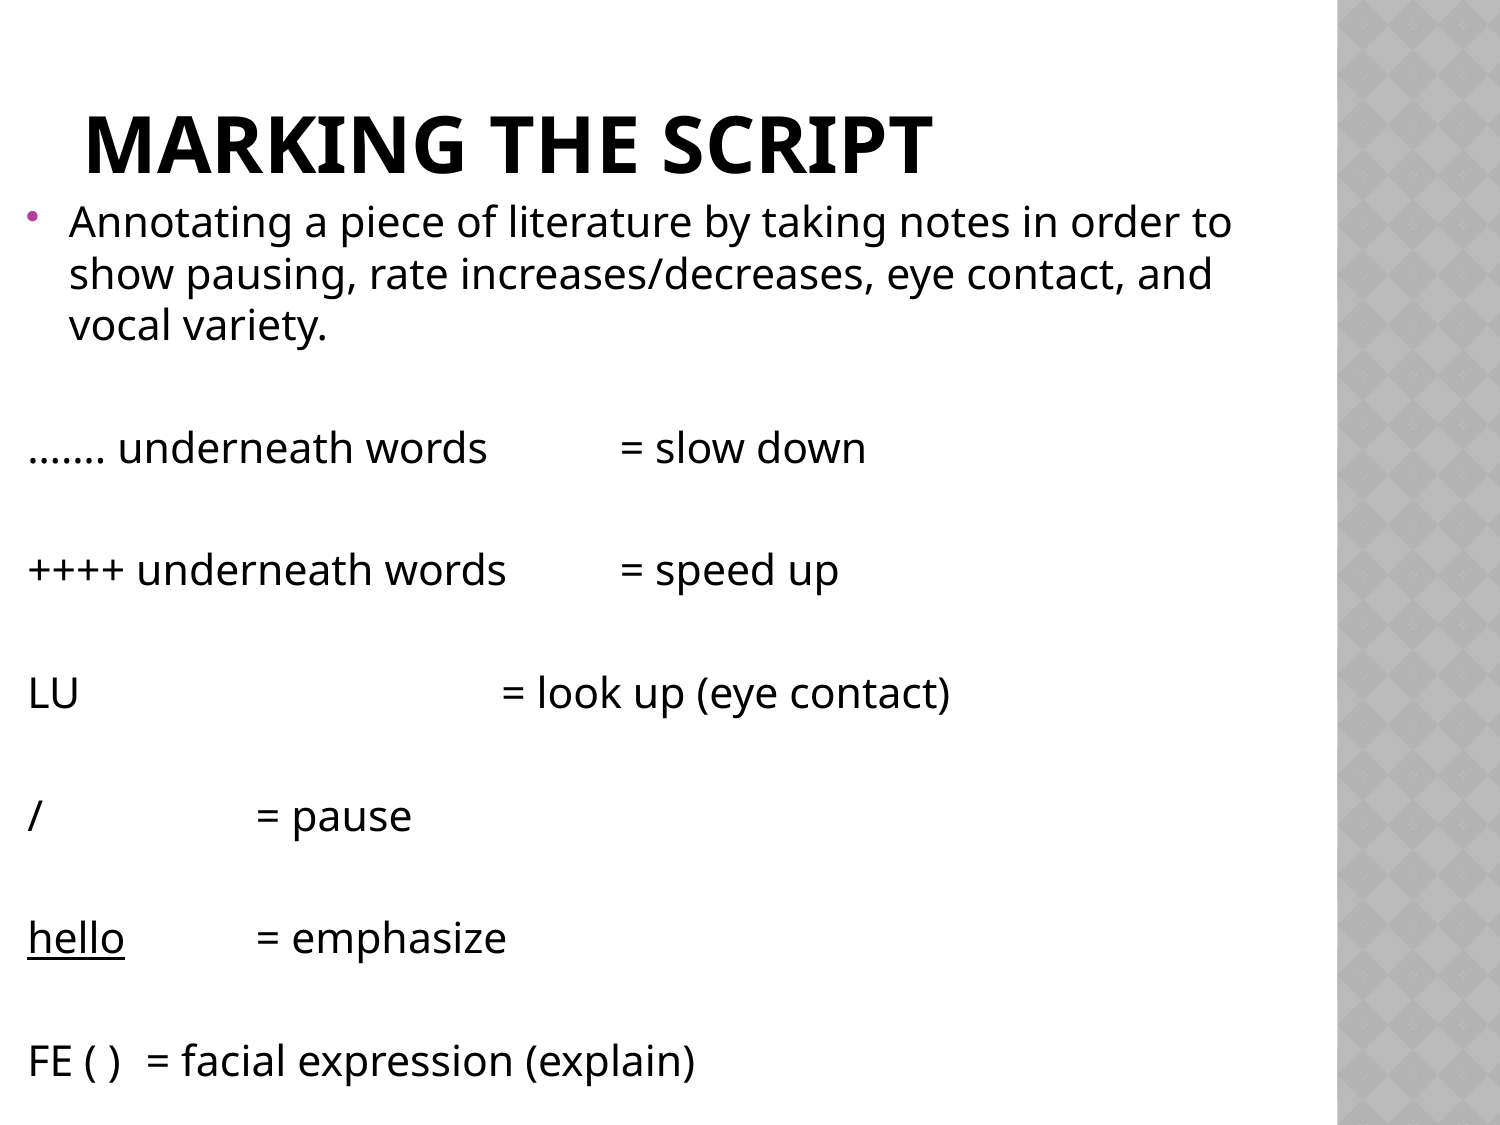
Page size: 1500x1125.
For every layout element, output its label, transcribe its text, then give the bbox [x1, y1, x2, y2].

list Annotating a piece of literature by taking notes in order to show pausing, rate increases/decreases, eye contact, and vocal variety. ……. underneath words = slow down ++++ underneath words = speed up LU = look up (eye contact) / = pause hello = emphasize FE ( ) = facial expression (explain) [12, 187, 1313, 1100]
title Marking the Script [75, 2, 1263, 187]
